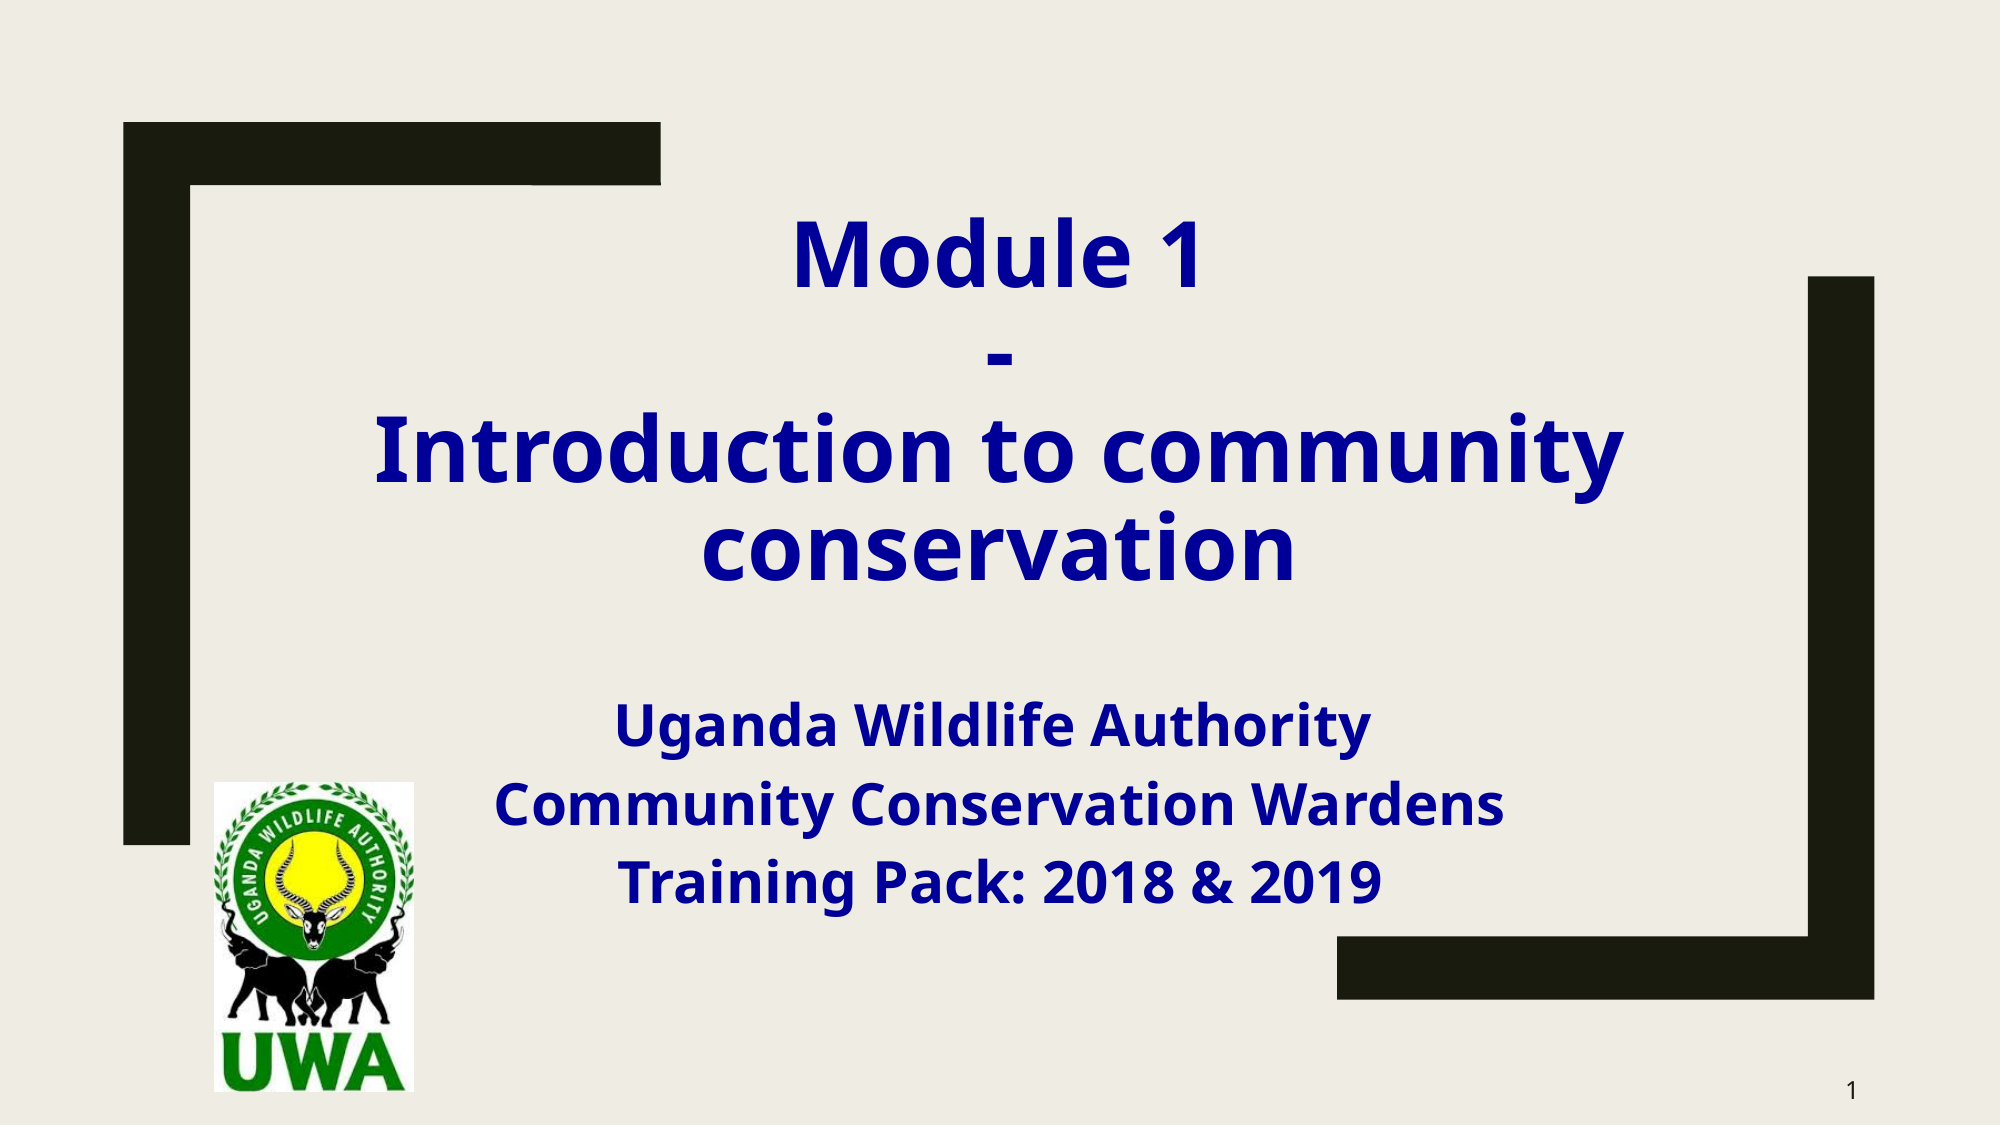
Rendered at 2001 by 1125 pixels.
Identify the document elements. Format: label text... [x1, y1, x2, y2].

slide_number 1 [1612, 1058, 1875, 1125]
title Module 1 - Introduction to community conservation [314, 201, 1686, 605]
subtitle Uganda Wildlife Authority Community Conservation Wardens Training Pack: 2018 & 2019 [314, 672, 1686, 938]
picture [214, 782, 414, 1092]
